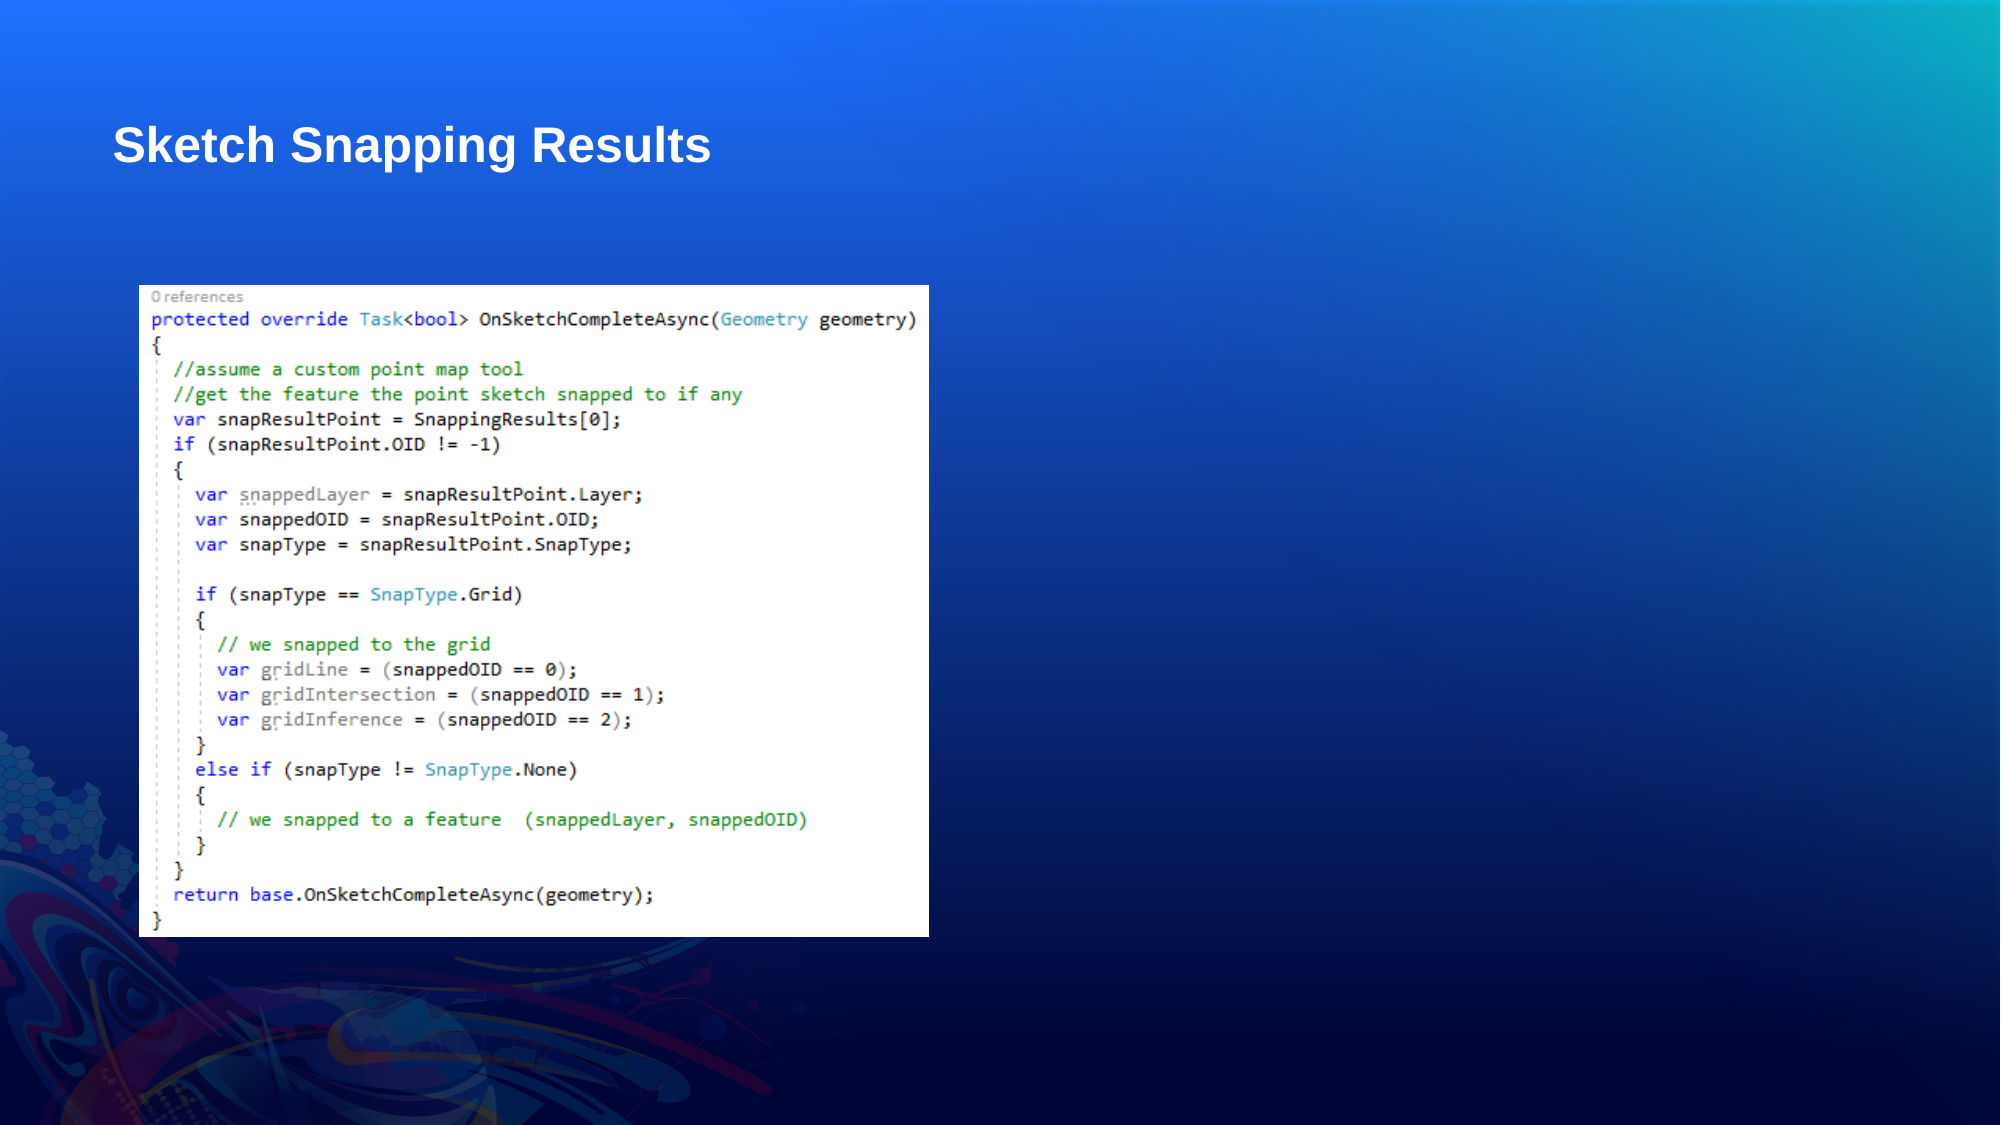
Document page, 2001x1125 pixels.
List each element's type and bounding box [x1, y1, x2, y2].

picture [138, 285, 929, 938]
text_box [0, 0, 2000, 1125]
